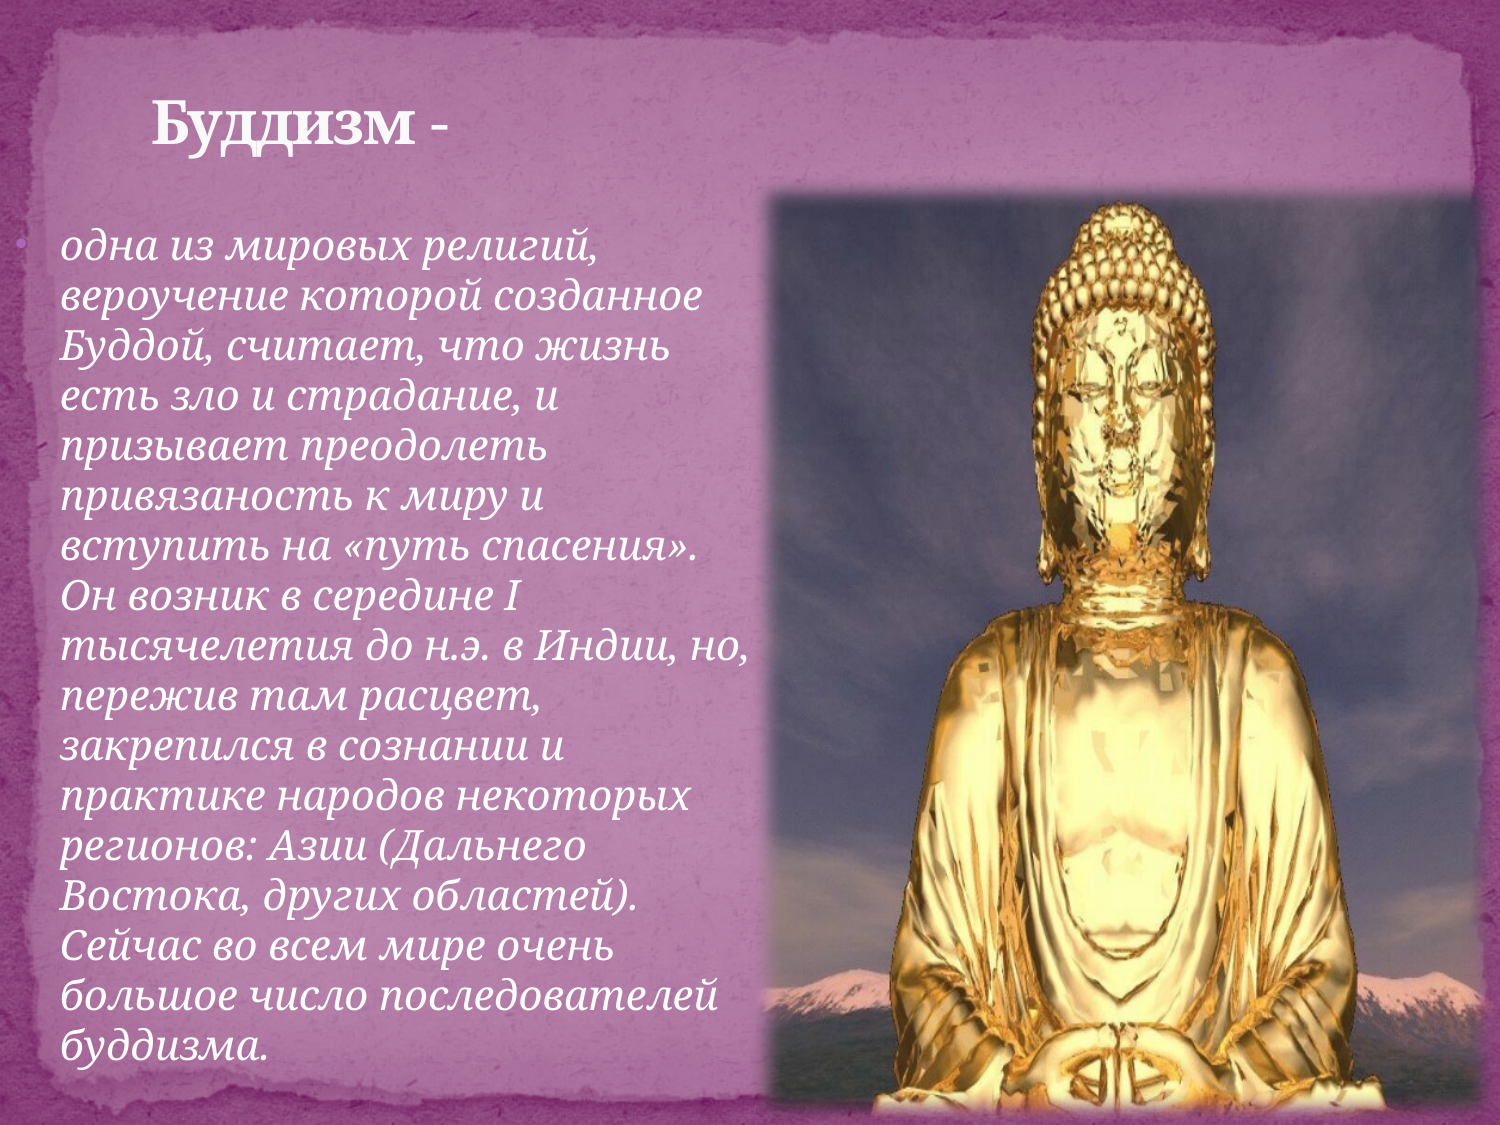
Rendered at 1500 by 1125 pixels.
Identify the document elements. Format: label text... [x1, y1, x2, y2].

title Буддизм - [49, 74, 1475, 165]
picture [751, 177, 1499, 1125]
list одна из мировых религий, вероучение которой созданное Буддой, считает, что жизнь есть зло и страдание, и призывает преодолеть привязаность к миру и вступить на «путь спасения». Он возник в середине I тысячелетия до н.э. в Индии, но, пережив там расцвет, закрепился в сознании и практике народов некоторых регионов: Азии (Дальнего Востока, других областей). Сейчас во всем мире очень большое число последователей буддизма. [0, 210, 742, 1125]
